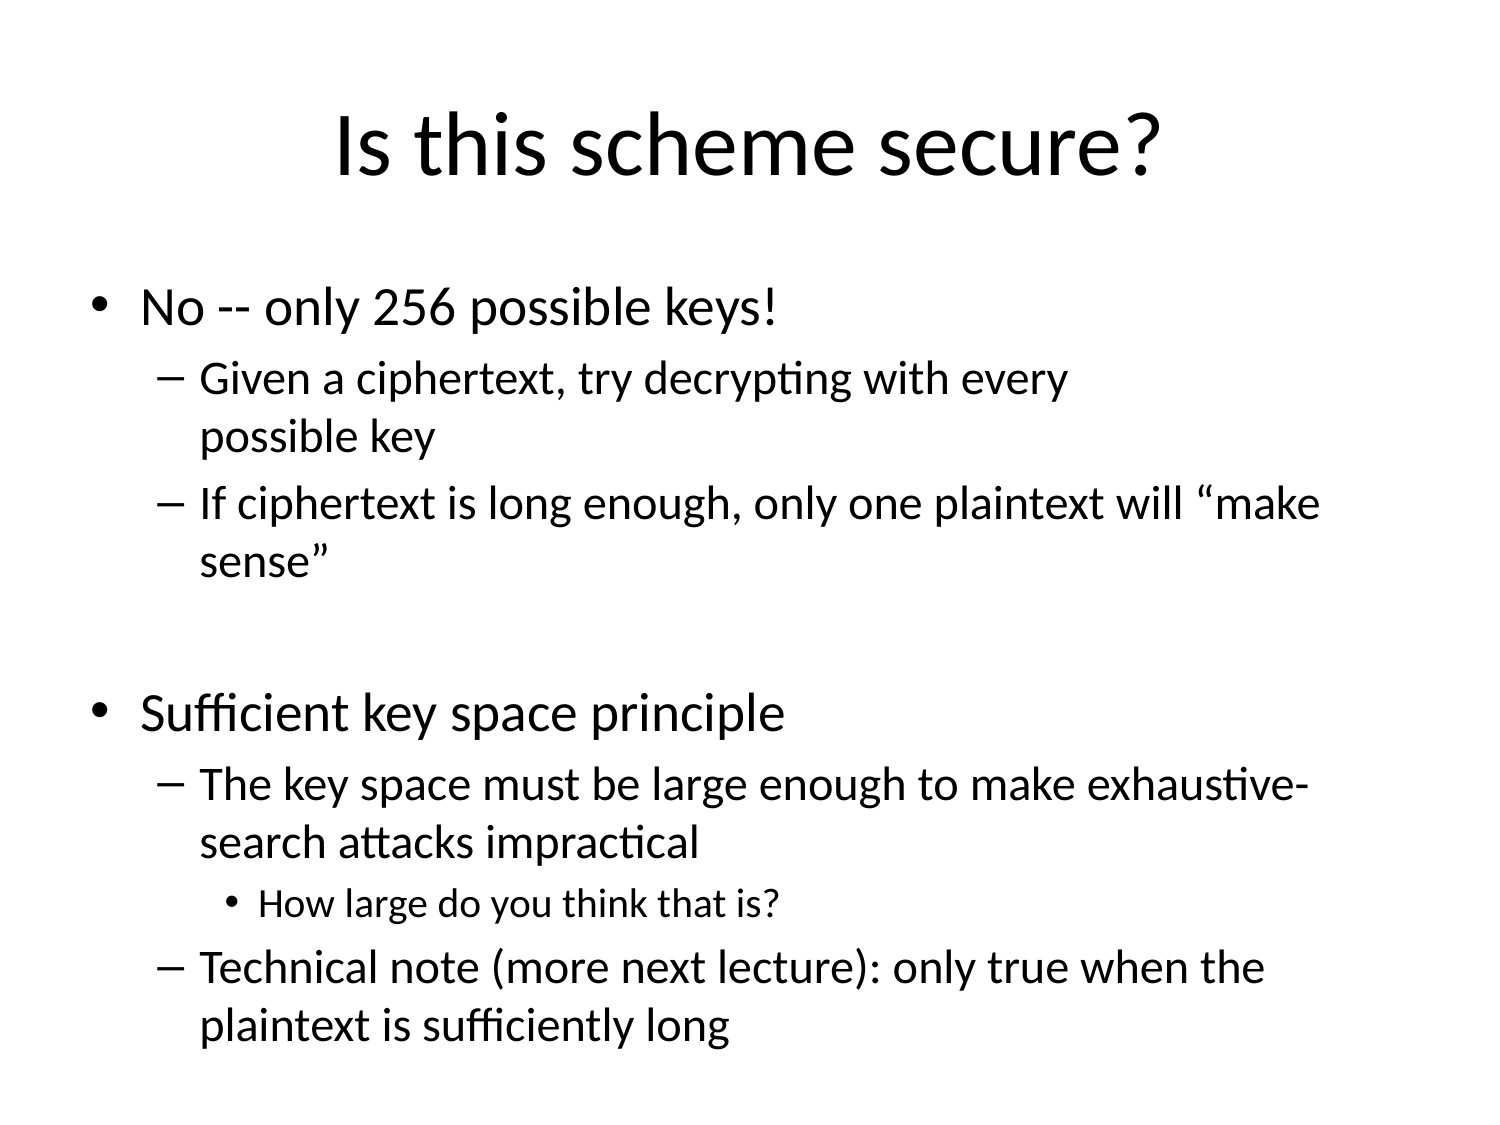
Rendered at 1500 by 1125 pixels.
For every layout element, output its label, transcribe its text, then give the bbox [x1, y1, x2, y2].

list No -- only 256 possible keys! Given a ciphertext, try decrypting with every possible key If ciphertext is long enough, only one plaintext will “make sense” Sufficient key space principle The key space must be large enough to make exhaustive-search attacks impractical How large do you think that is? Technical note (more next lecture): only true when the plaintext is sufficiently long [75, 262, 1425, 1063]
title Is this scheme secure? [75, 45, 1425, 233]
